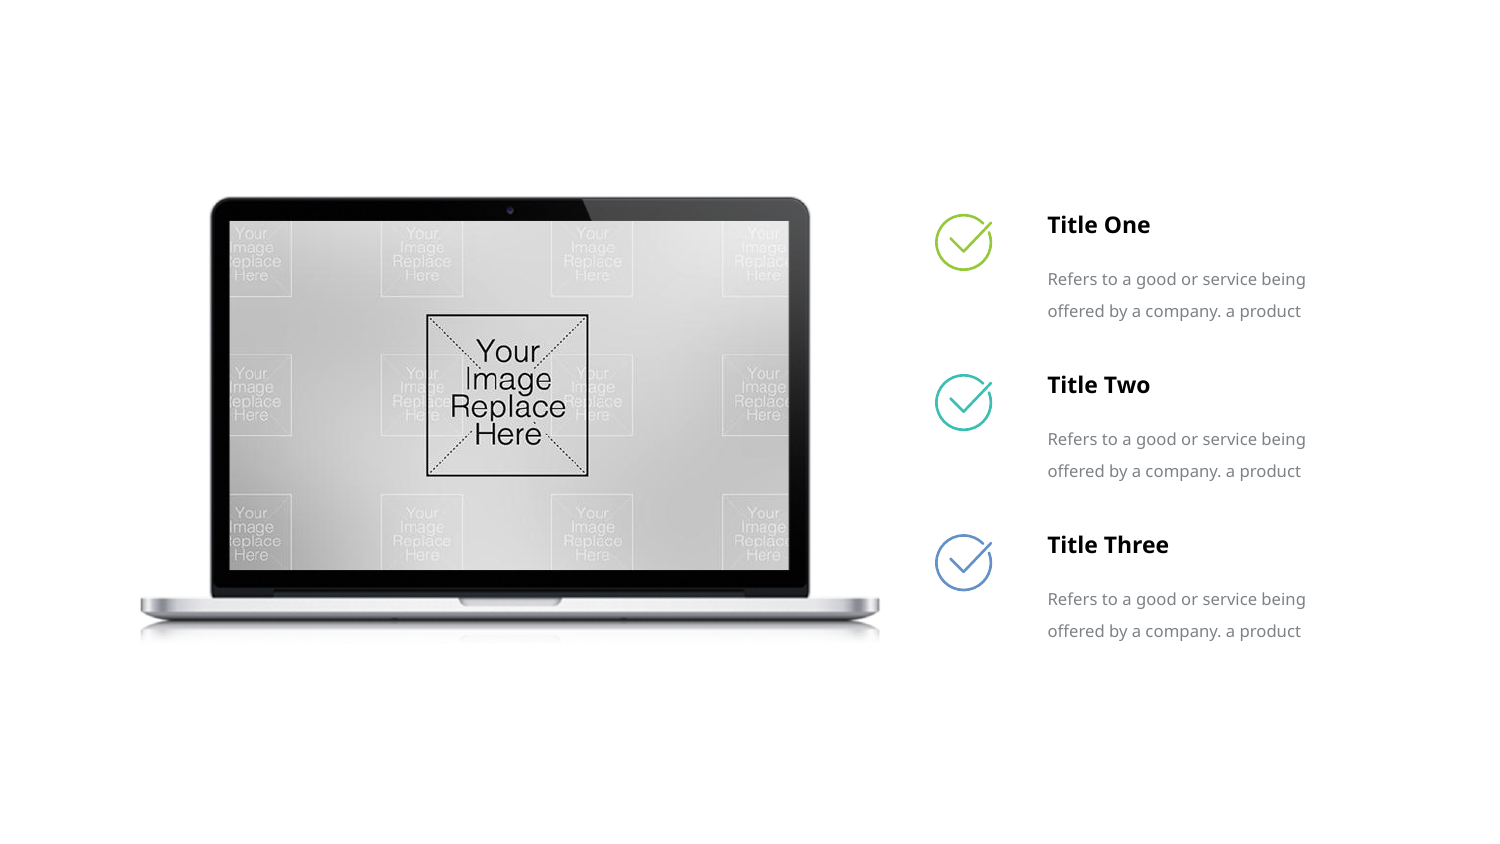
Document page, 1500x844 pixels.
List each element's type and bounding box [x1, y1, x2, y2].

picture [130, 181, 885, 663]
text_box [934, 204, 1370, 639]
